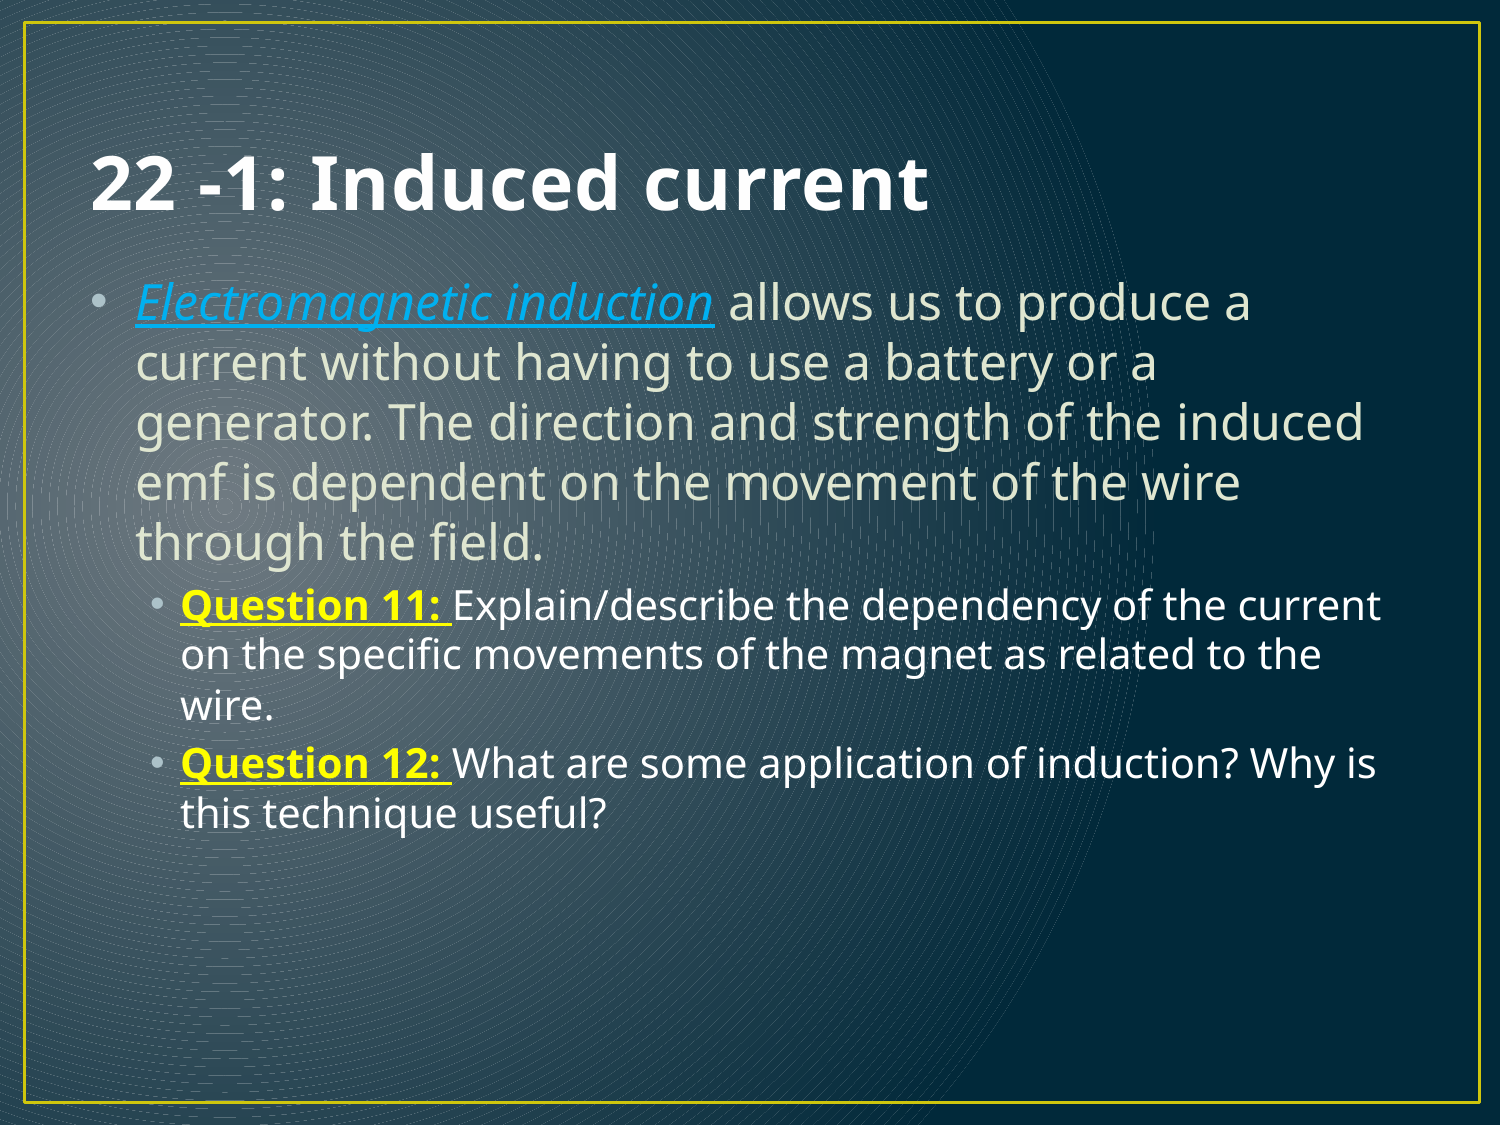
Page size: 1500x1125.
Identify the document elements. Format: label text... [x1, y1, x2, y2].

title 22 -1: Induced current [75, 45, 1425, 233]
list Electromagnetic induction allows us to produce a current without having to use a battery or a generator. The direction and strength of the induced emf is dependent on the movement of the wire through the field. Question 11: Explain/describe the dependency of the current on the specific movements of the magnet as related to the wire. Question 12: What are some application of induction? Why is this technique useful? [75, 262, 1425, 1005]
